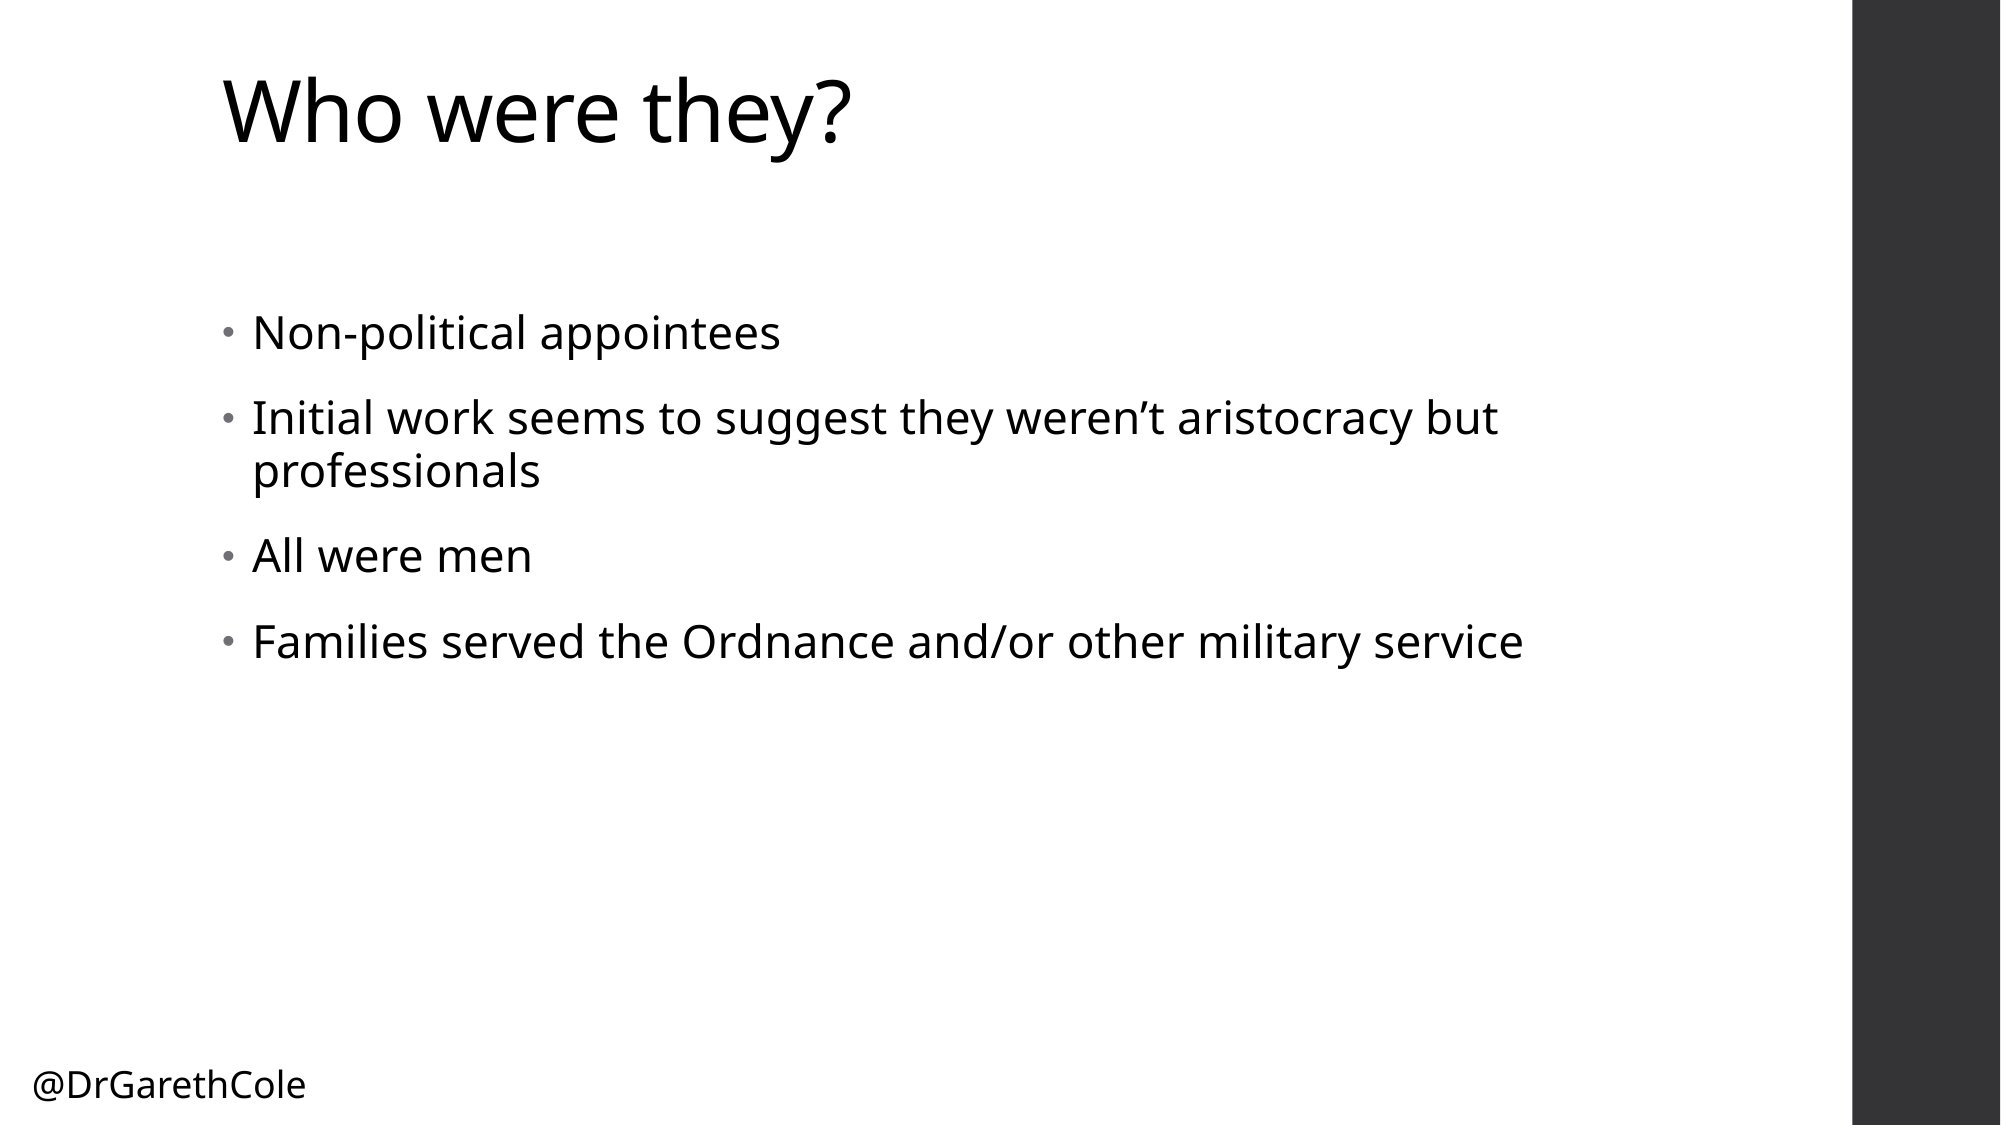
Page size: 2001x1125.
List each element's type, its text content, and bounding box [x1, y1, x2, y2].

text_box @DrGarethCole [17, 1053, 329, 1114]
title Who were they? [206, 60, 1797, 169]
list Non-political appointees Initial work seems to suggest they weren’t aristocracy but professionals All were men Families served the Ordnance and/or other military service [206, 299, 1617, 1014]
